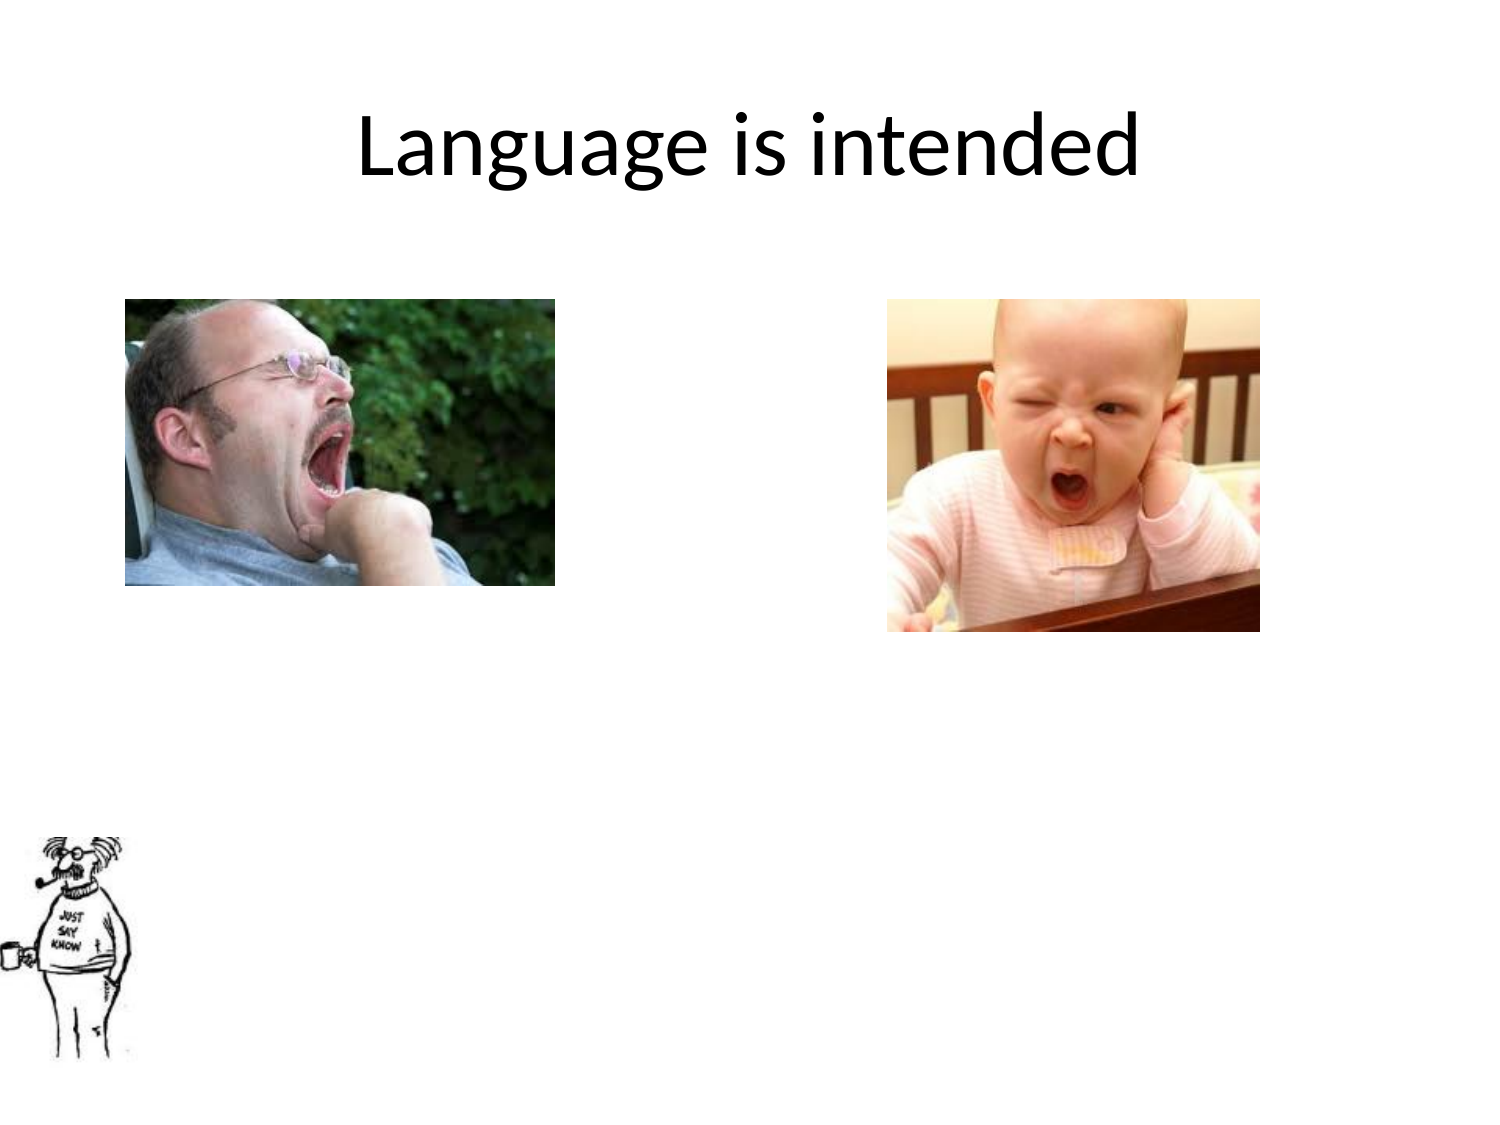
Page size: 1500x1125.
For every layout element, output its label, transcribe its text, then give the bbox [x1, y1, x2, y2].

picture [0, 837, 171, 1125]
picture [887, 299, 1260, 632]
title Language is intended [75, 45, 1425, 233]
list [124, 299, 555, 587]
